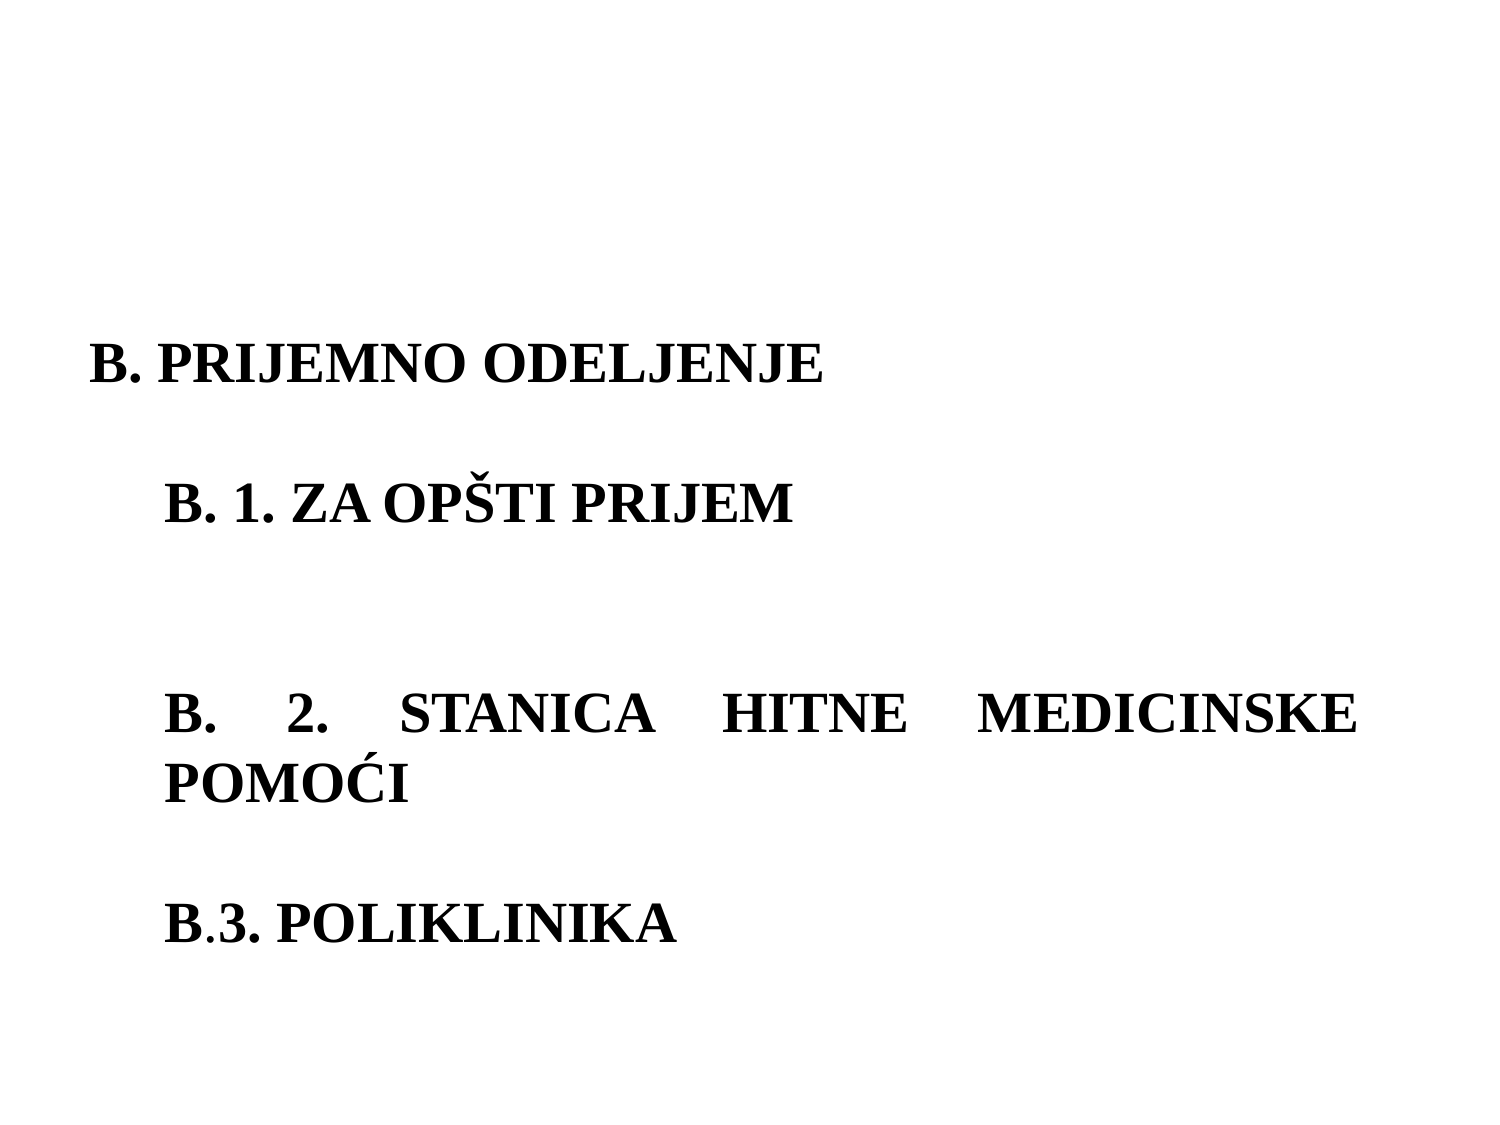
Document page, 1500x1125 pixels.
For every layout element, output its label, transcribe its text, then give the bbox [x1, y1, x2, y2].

text_box B. PRIJEMNO ODELJENJE B. 1. ZA OPŠTI PRIJEM B. 2. STANICA HITNE MEDICINSKE POMOĆI B.3. POLIKLINIKA [75, 316, 1375, 962]
